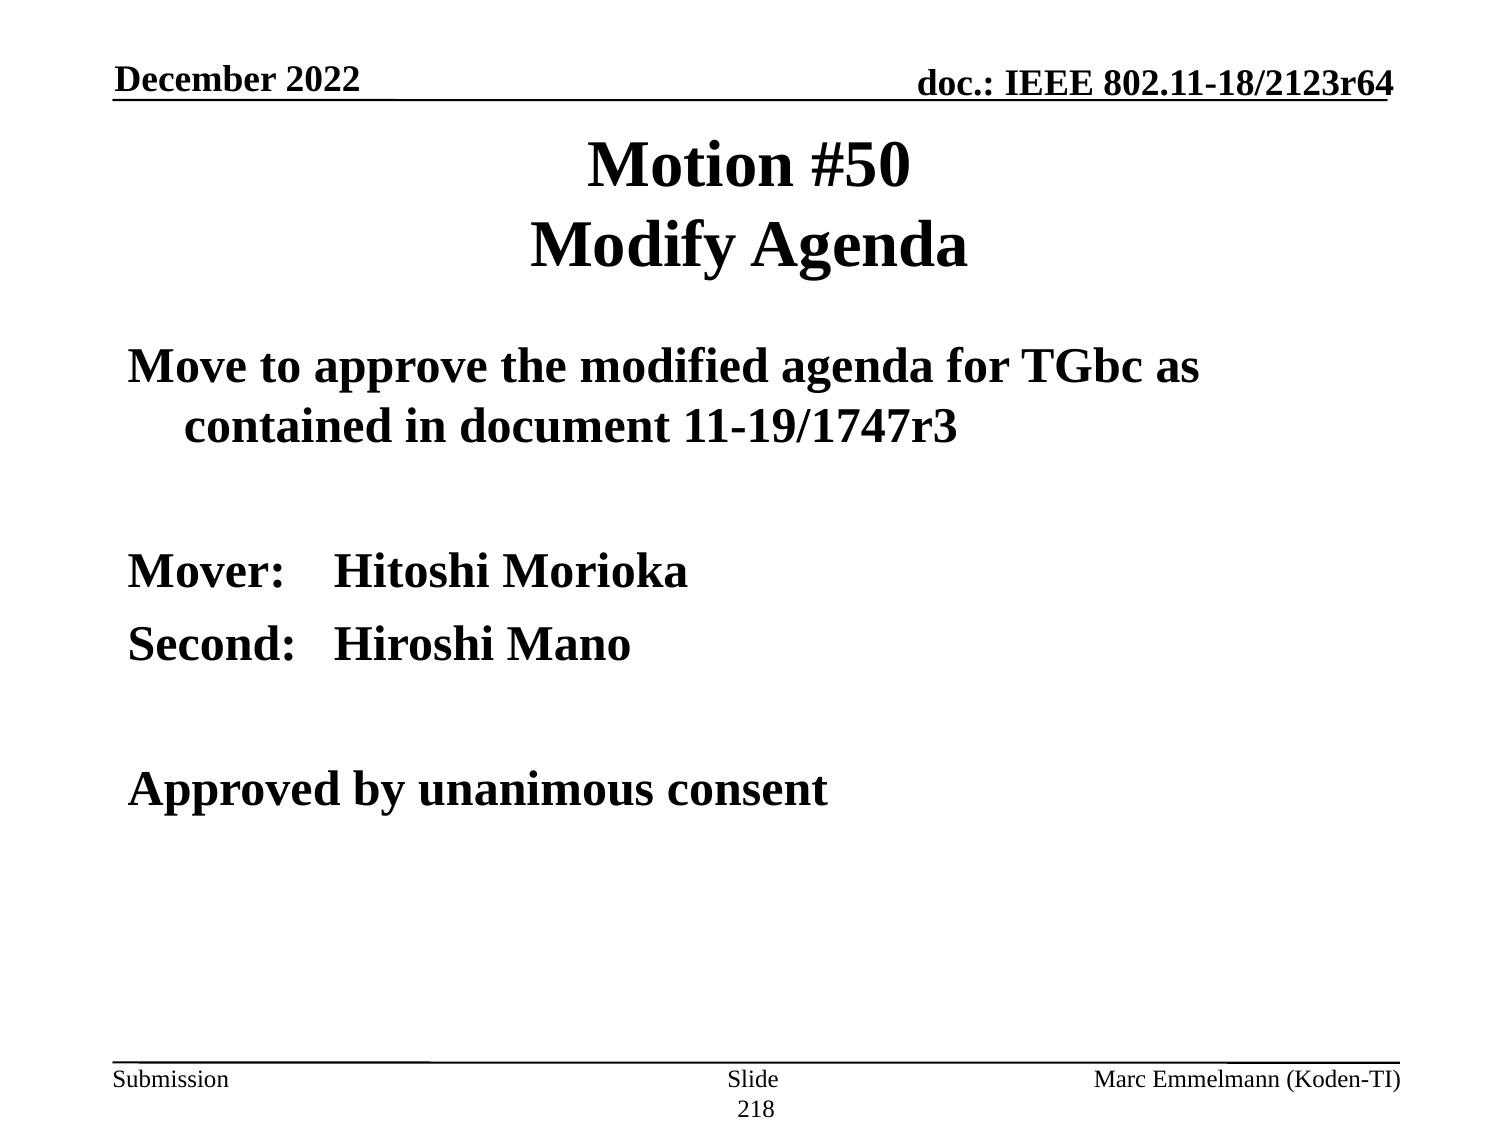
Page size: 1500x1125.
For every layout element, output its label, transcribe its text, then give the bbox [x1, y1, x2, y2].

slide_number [114, 54, 423, 100]
title Motion #50 Modify Agenda [112, 112, 1388, 288]
list Move to approve the modified agenda for TGbc as contained in document 11-19/1747r3 Mover: Hitoshi Morioka Second: Hiroshi Mano Approved by unanimous consent [112, 324, 1388, 1000]
slide_number Slide 218 [712, 1061, 800, 1123]
footer Marc Emmelmann (Koden-TI) [878, 1061, 1402, 1093]
